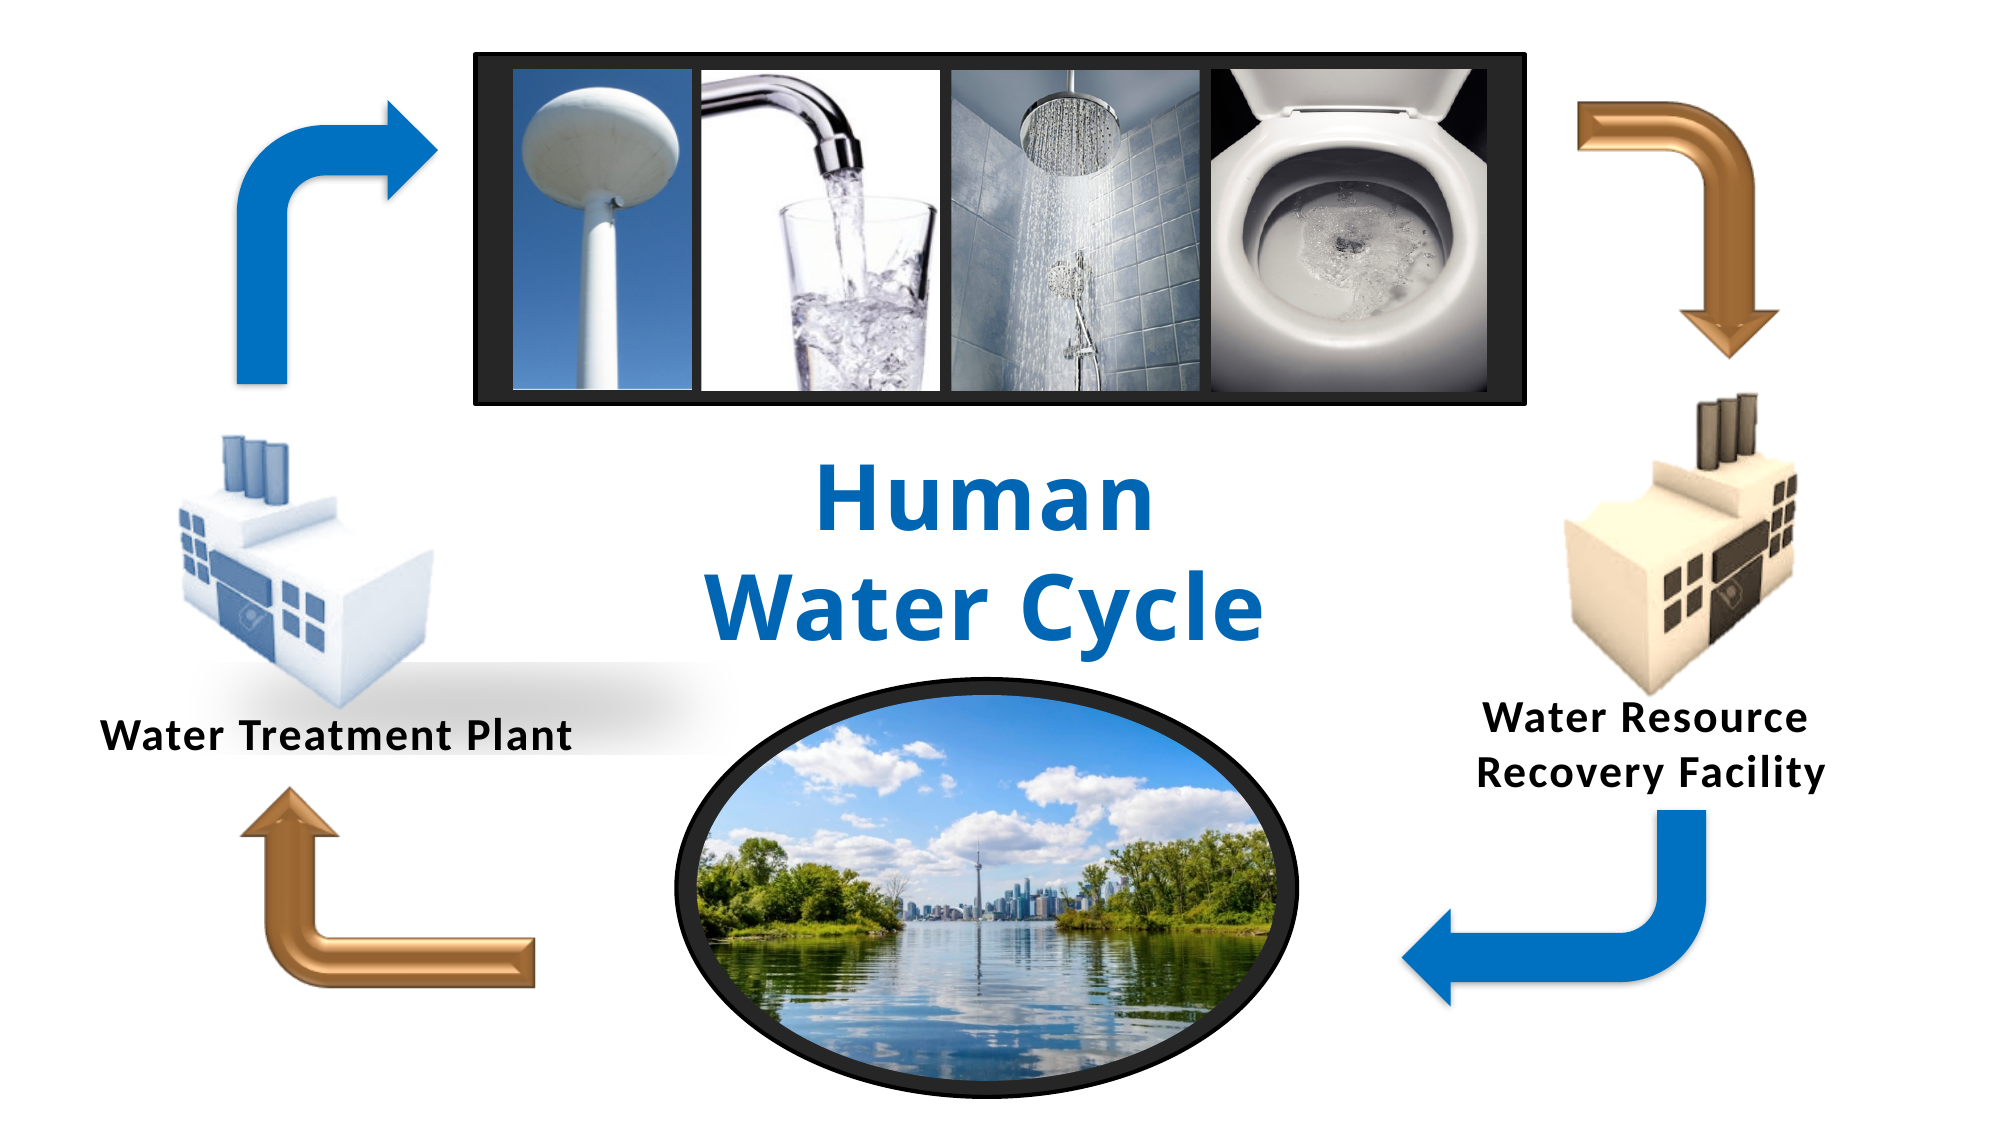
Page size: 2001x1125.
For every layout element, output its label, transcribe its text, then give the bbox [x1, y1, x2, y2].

text_box [236, 99, 439, 385]
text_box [475, 53, 1525, 405]
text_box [16, 389, 657, 769]
text_box [1401, 813, 1707, 1007]
picture [237, 784, 538, 991]
text_box Human Water Cycle [665, 431, 1227, 667]
picture [1574, 98, 1784, 362]
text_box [1232, 342, 2000, 806]
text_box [676, 678, 1298, 1098]
